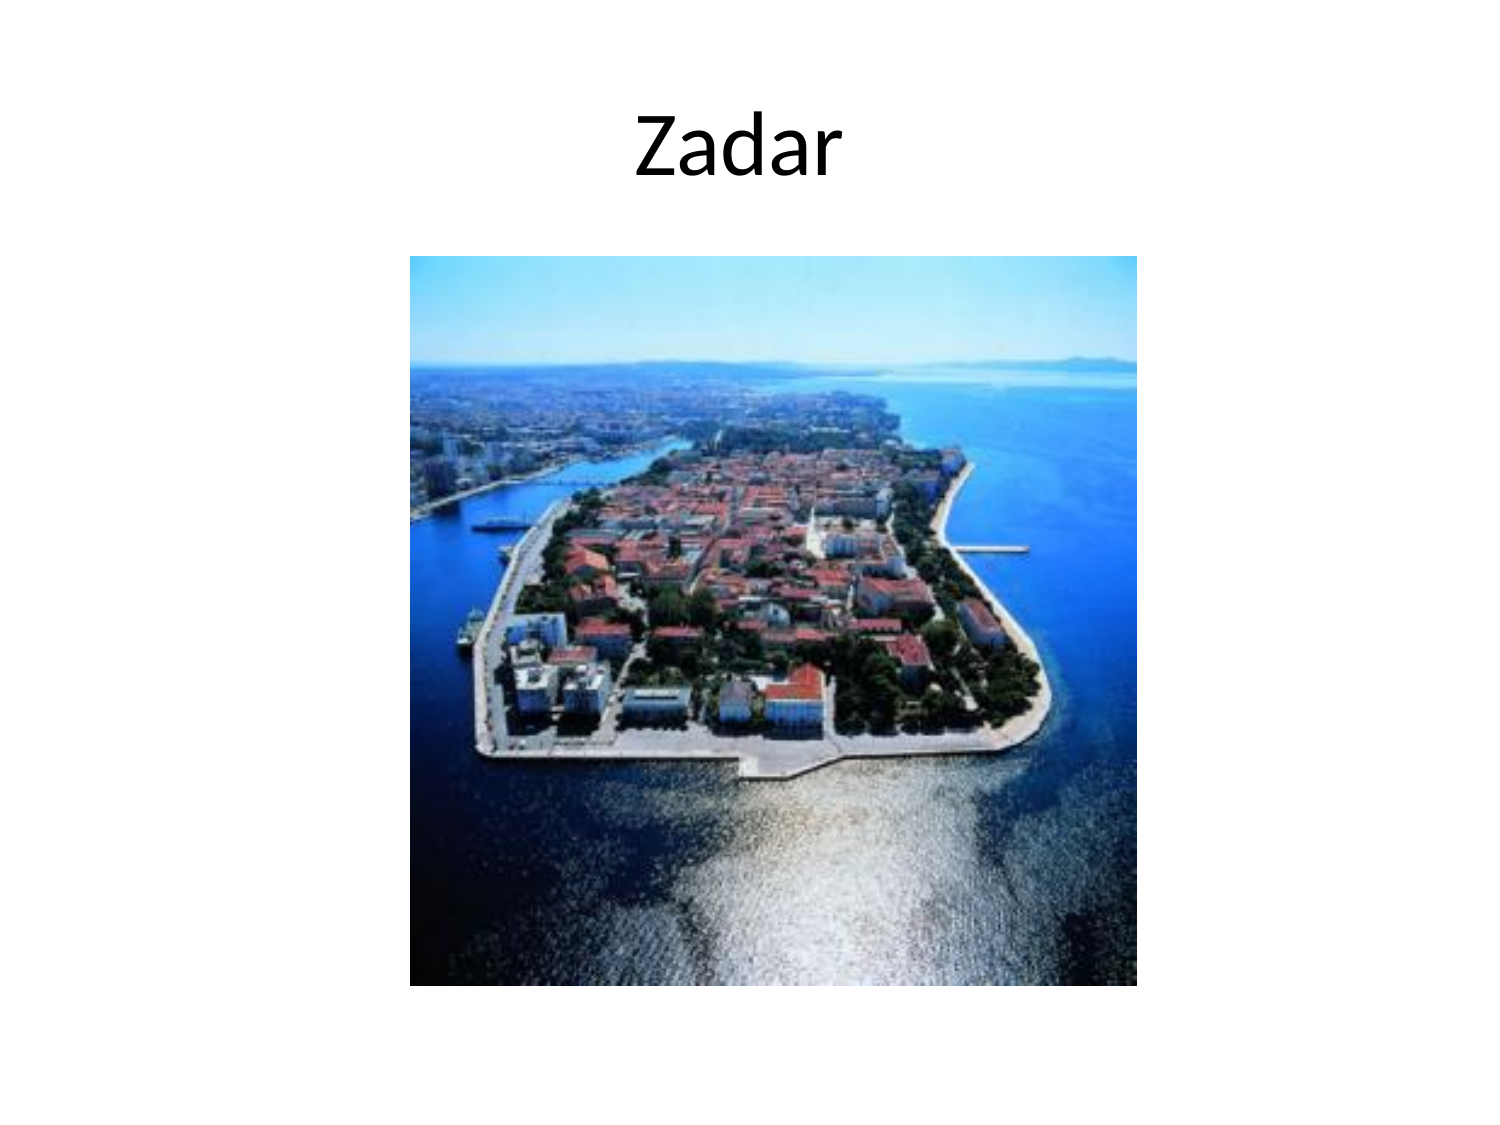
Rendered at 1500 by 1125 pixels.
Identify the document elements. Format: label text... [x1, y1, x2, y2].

title Zadar [75, 45, 1425, 233]
picture [409, 256, 1137, 987]
